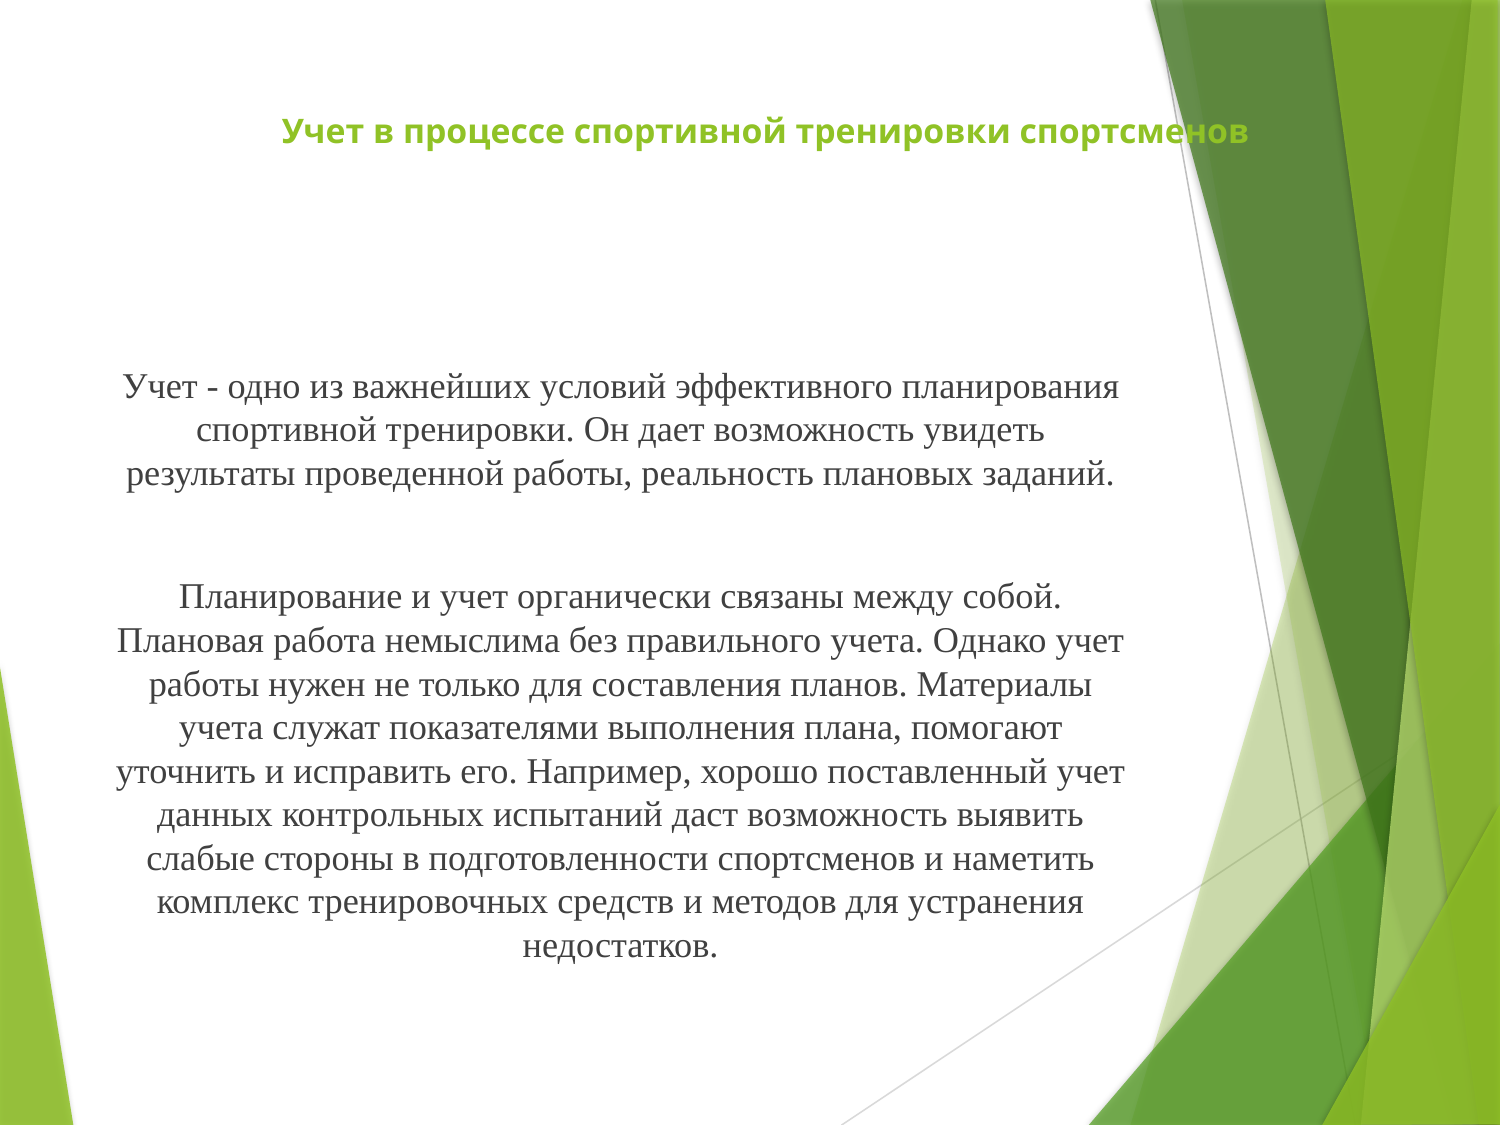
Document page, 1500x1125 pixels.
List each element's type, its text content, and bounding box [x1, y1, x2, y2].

title Учет в процессе спортивной тренировки спортсменов [53, 101, 1479, 240]
list Учет - одно из важнейших условий эффективного планирования спортивной тренировки. Он дает возможность увидеть результаты проведенной работы, реальность плановых заданий. Планирование и учет органически связаны между собой. Плановая работа немыслима без правильного учета. Однако учет работы нужен не только для составления планов. Материалы учета служат показателями выполнения плана, помогают уточнить и исправить его. Например, хорошо поставленный учет данных контрольных испытаний даст возможность выявить слабые стороны в подготовленности спортсменов и наметить комплекс тренировочных средств и методов для устранения недостатков. [99, 354, 1142, 992]
